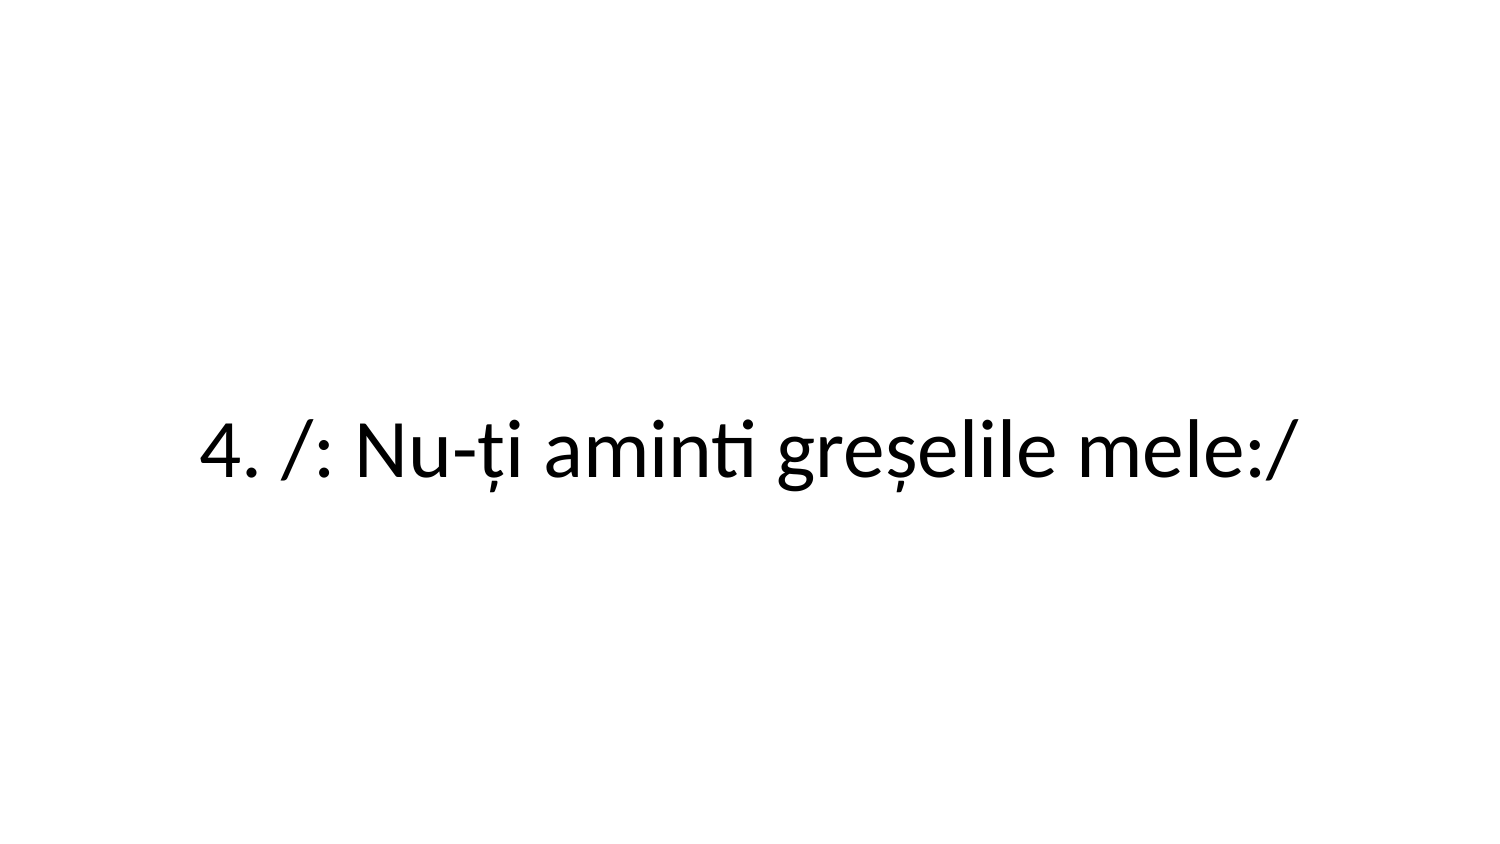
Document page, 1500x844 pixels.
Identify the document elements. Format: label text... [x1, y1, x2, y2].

text_box 4. /: Nu-ți aminti greșelile mele:/ [184, 341, 1316, 502]
